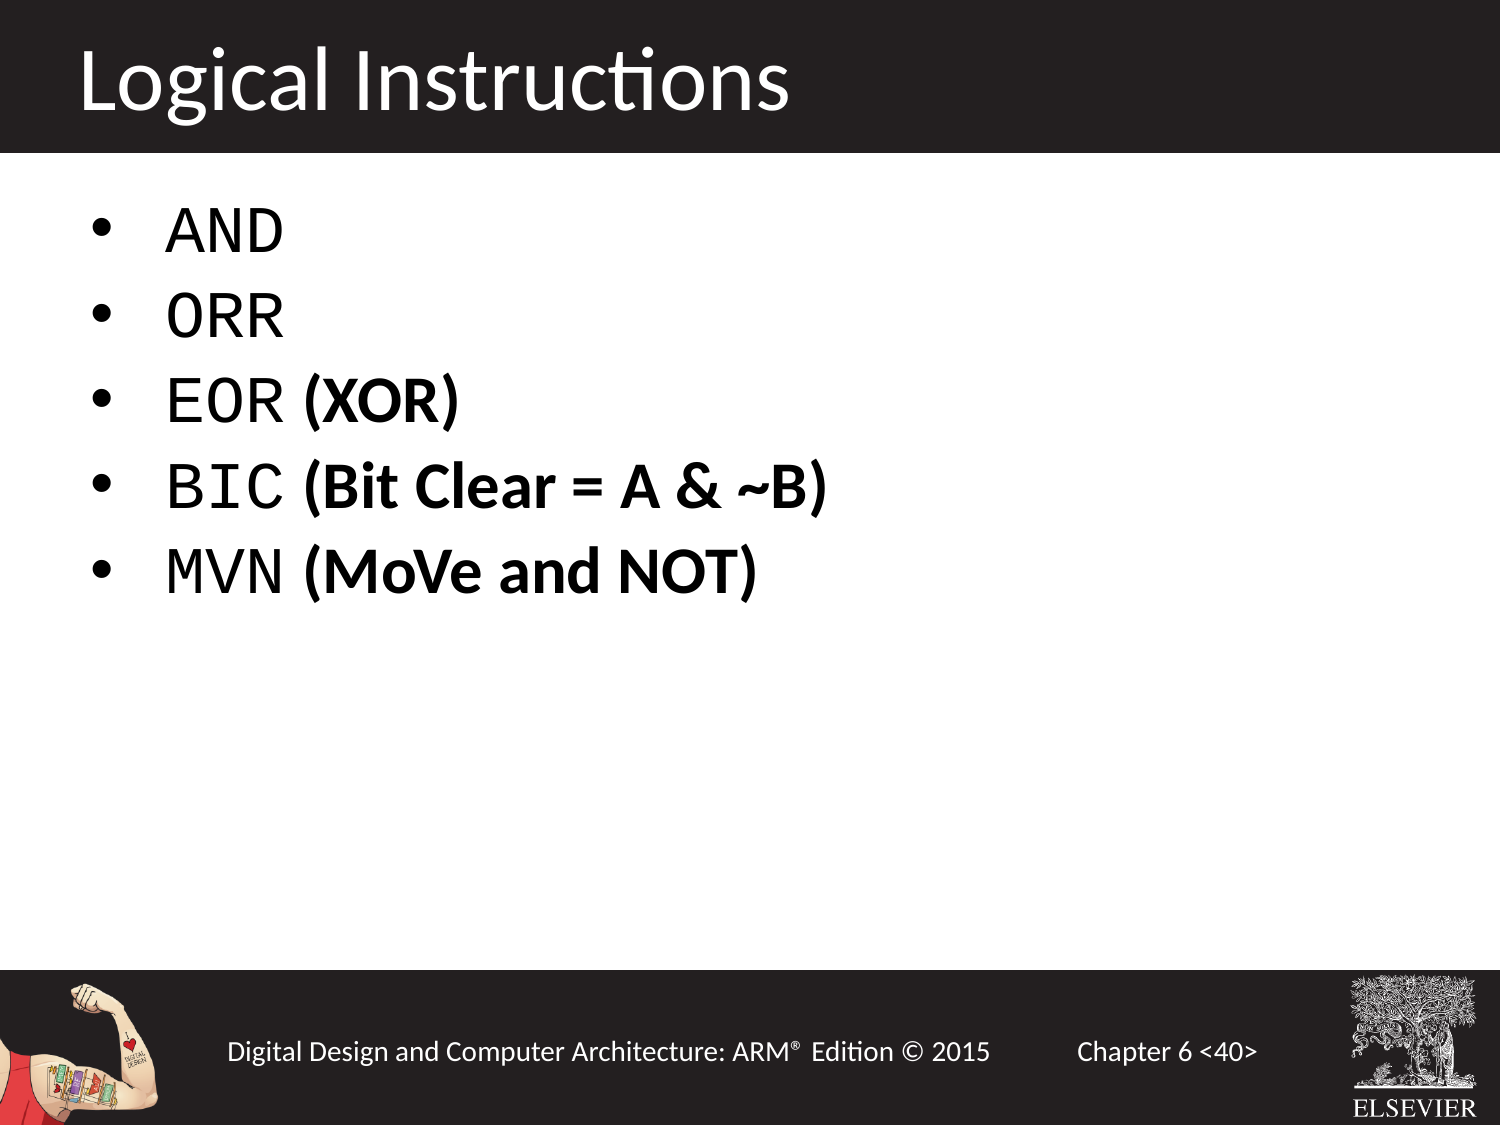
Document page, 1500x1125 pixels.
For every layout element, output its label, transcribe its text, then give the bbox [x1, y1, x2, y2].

picture [1350, 974, 1477, 1117]
text_box Logical Instructions [63, 11, 1488, 136]
picture [0, 979, 163, 1125]
text_box AND ORR EOR (XOR) BIC (Bit Clear = A & ~B) MVN (MoVe and NOT) [75, 187, 1339, 1000]
